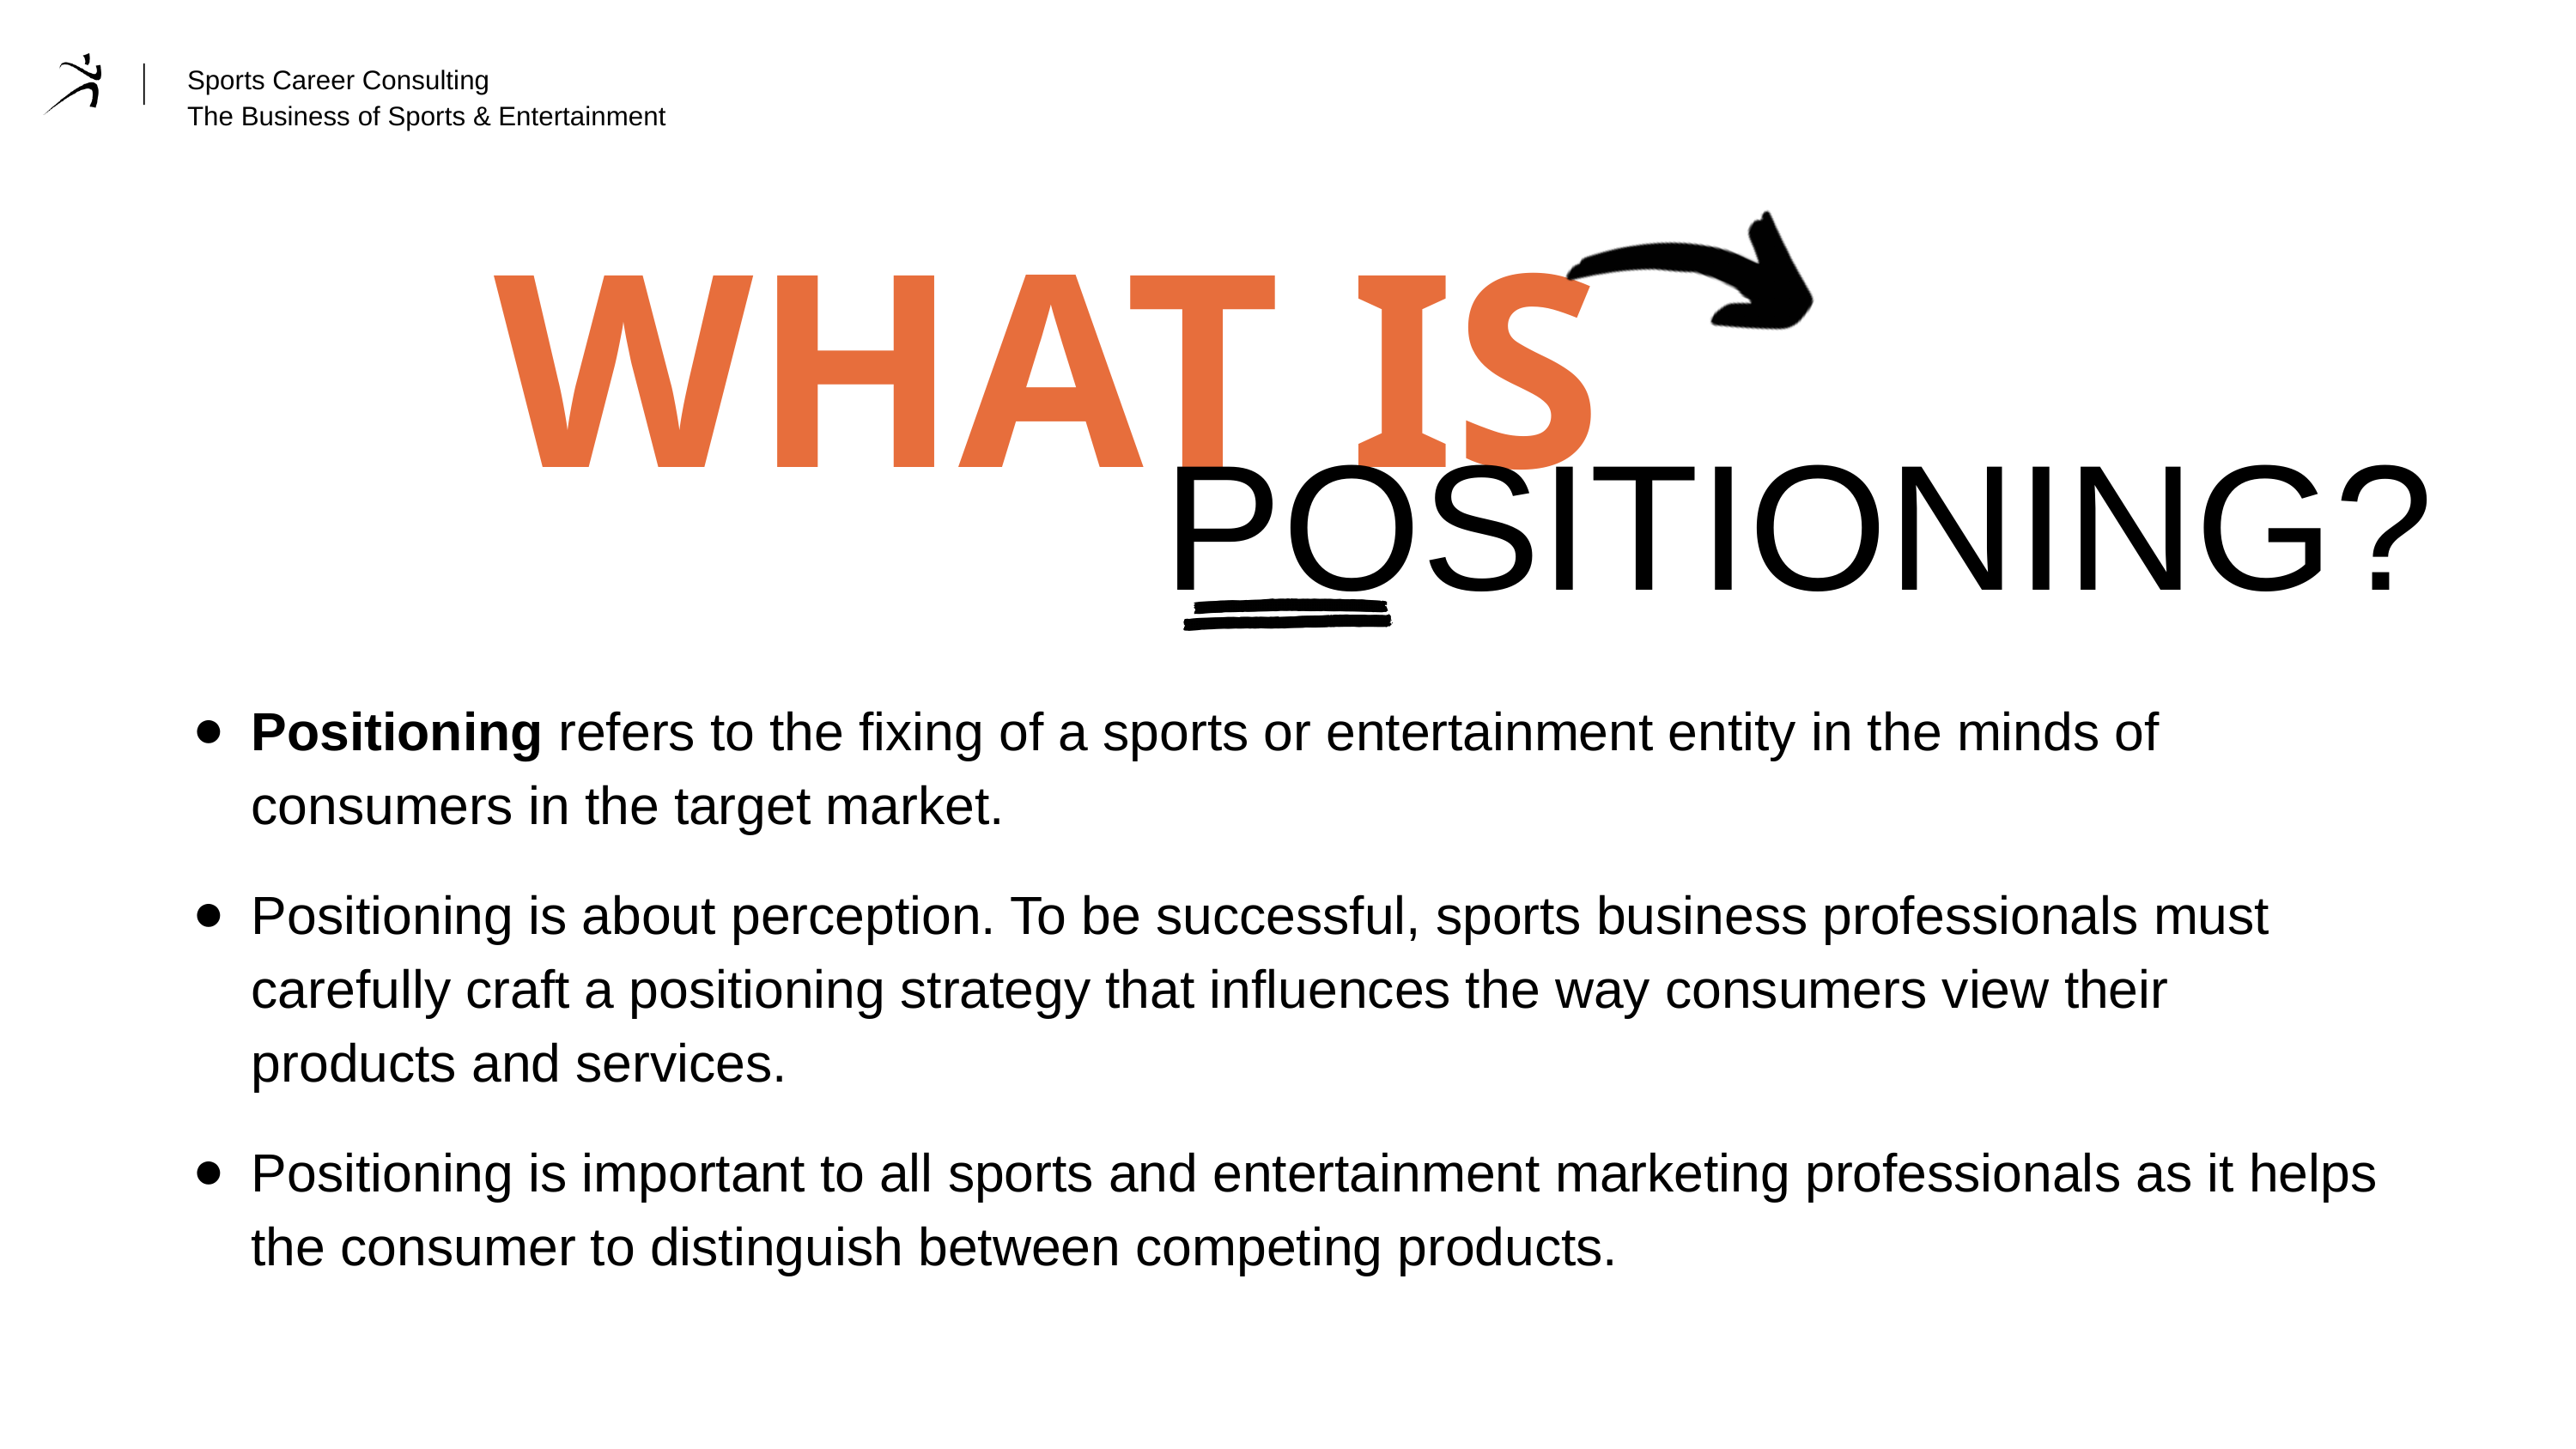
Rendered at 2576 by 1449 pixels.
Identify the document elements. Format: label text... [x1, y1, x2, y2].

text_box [186, 44, 755, 121]
text_box Positioning refers to the fixing of a sports or entertainment entity in the minds of consumers in the target market. Positioning is about perception. To be successful, sports business professionals must carefully craft a positioning strategy that influences the way consumers view their products and services. Positioning is important to all sports and entertainment marketing professionals as it helps the consumer to distinguish between competing products. [186, 687, 2389, 1276]
text_box POSITIONING? [1163, 411, 2530, 627]
picture [43, 53, 101, 115]
picture [1548, 127, 1850, 385]
picture [1183, 598, 1393, 631]
text_box WHAT IS [494, 144, 1628, 521]
